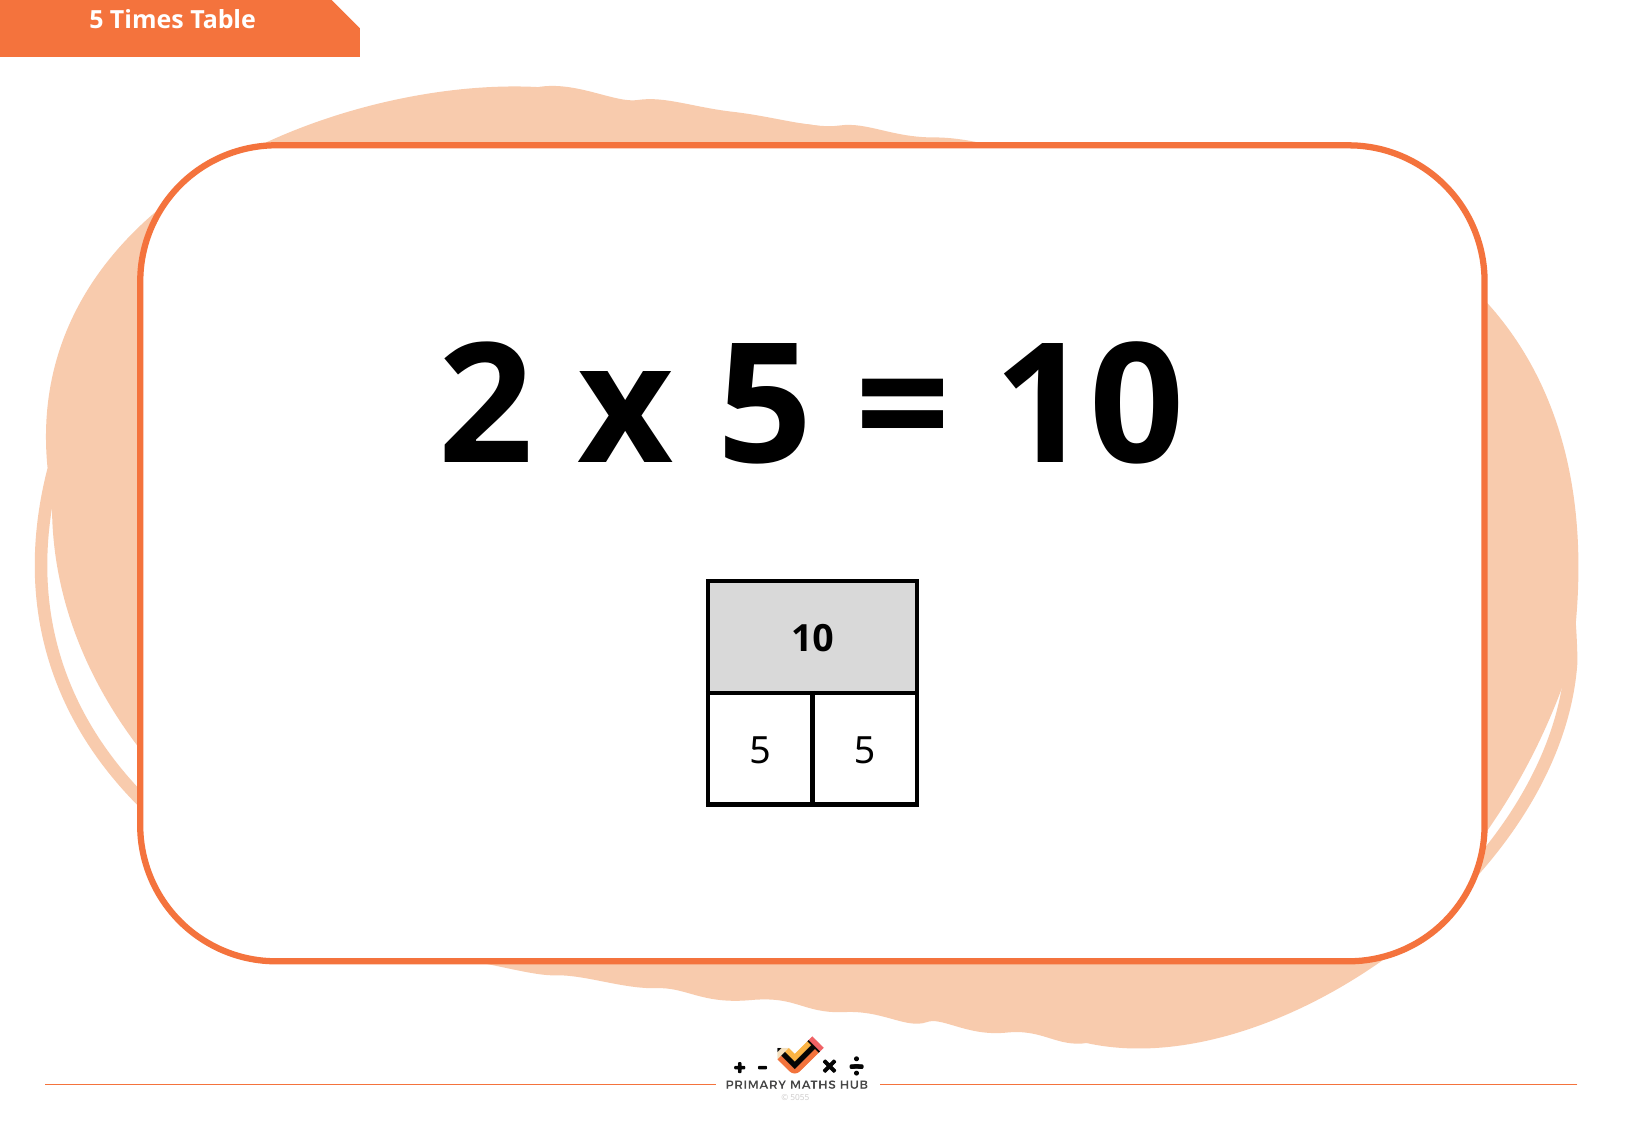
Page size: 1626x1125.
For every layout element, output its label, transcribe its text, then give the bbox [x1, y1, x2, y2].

table_header 10 [710, 583, 915, 691]
text_box [39, 211, 158, 800]
table_cell 5 [815, 695, 915, 802]
text_box [273, 91, 956, 144]
text_box [1481, 301, 1579, 864]
text_box 2 x 5 = 10 [140, 288, 1485, 503]
picture [722, 1034, 872, 1094]
text_box 5 Times Table [0, 0, 361, 58]
text_box © 5055 [720, 1084, 870, 1110]
table_cell 5 [710, 695, 810, 802]
text_box [496, 961, 1373, 1044]
text_box [139, 144, 1486, 963]
